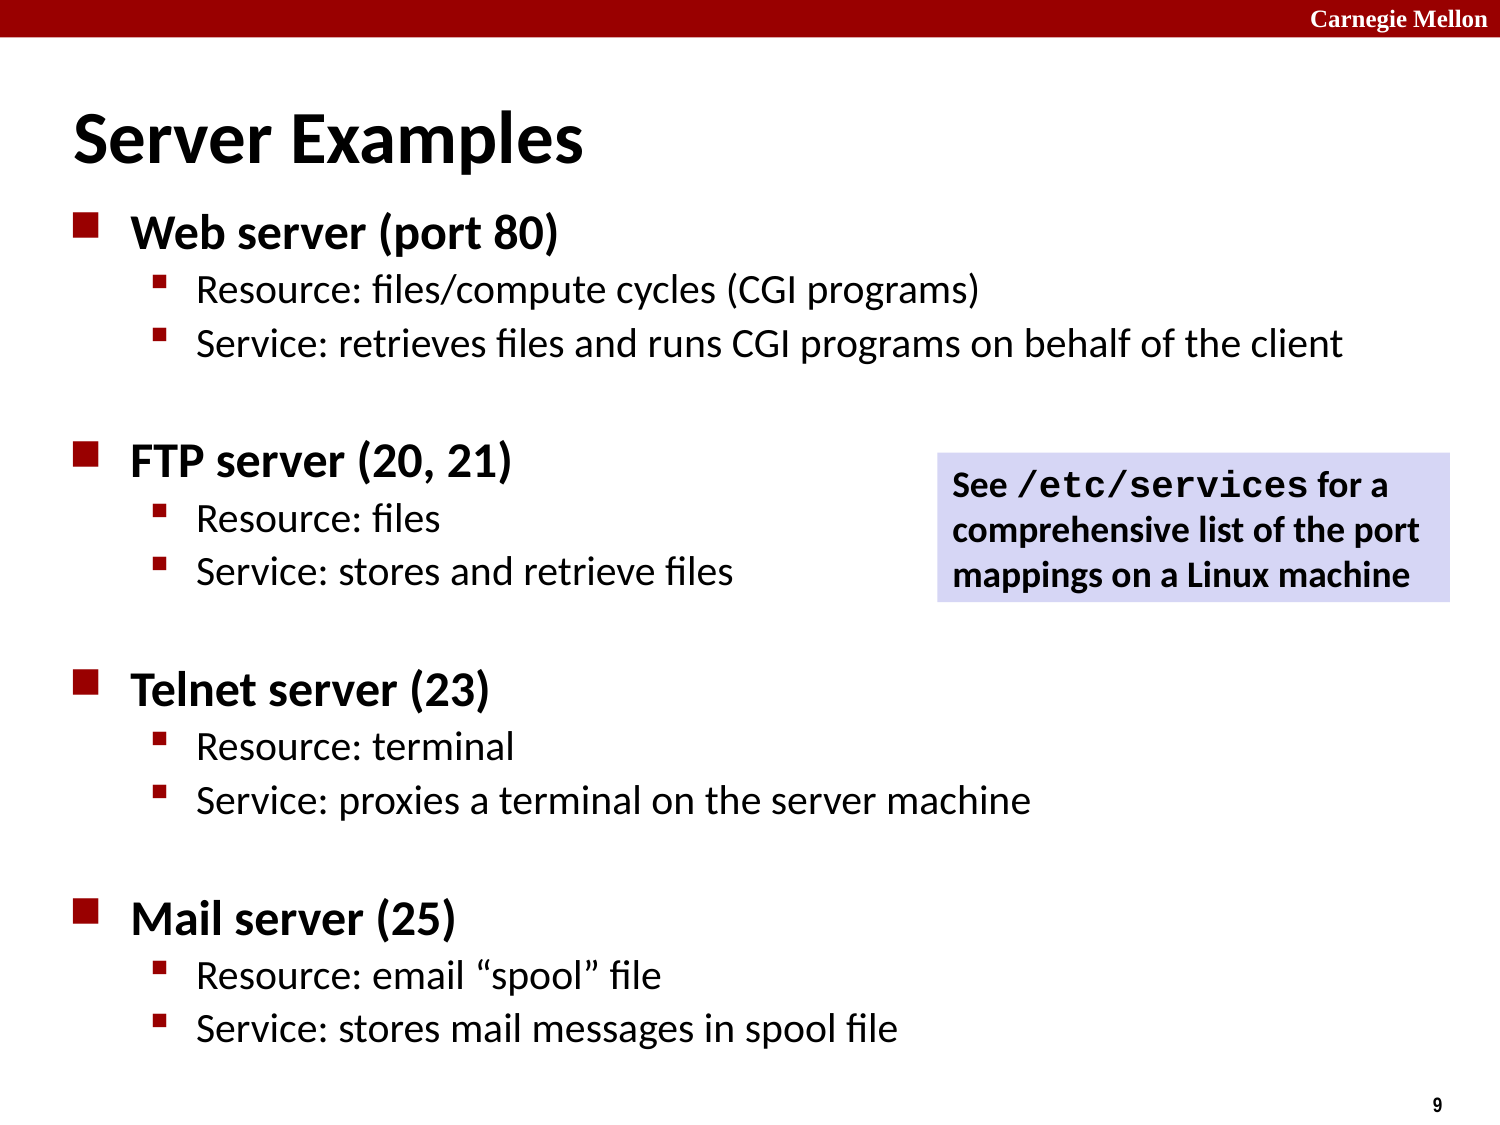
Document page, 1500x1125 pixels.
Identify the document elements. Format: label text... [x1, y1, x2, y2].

title Server Examples [58, 71, 1305, 197]
list Web server (port 80) Resource: files/compute cycles (CGI programs) Service: retrieves files and runs CGI programs on behalf of the client FTP server (20, 21) Resource: files Service: stores and retrieve files Telnet server (23) Resource: terminal Service: proxies a terminal on the server machine Mail server (25) Resource: email “spool” file Service: stores mail messages in spool file [58, 200, 1426, 1017]
text_box See /etc/services for a comprehensive list of the port mappings on a Linux machine [937, 452, 1450, 603]
